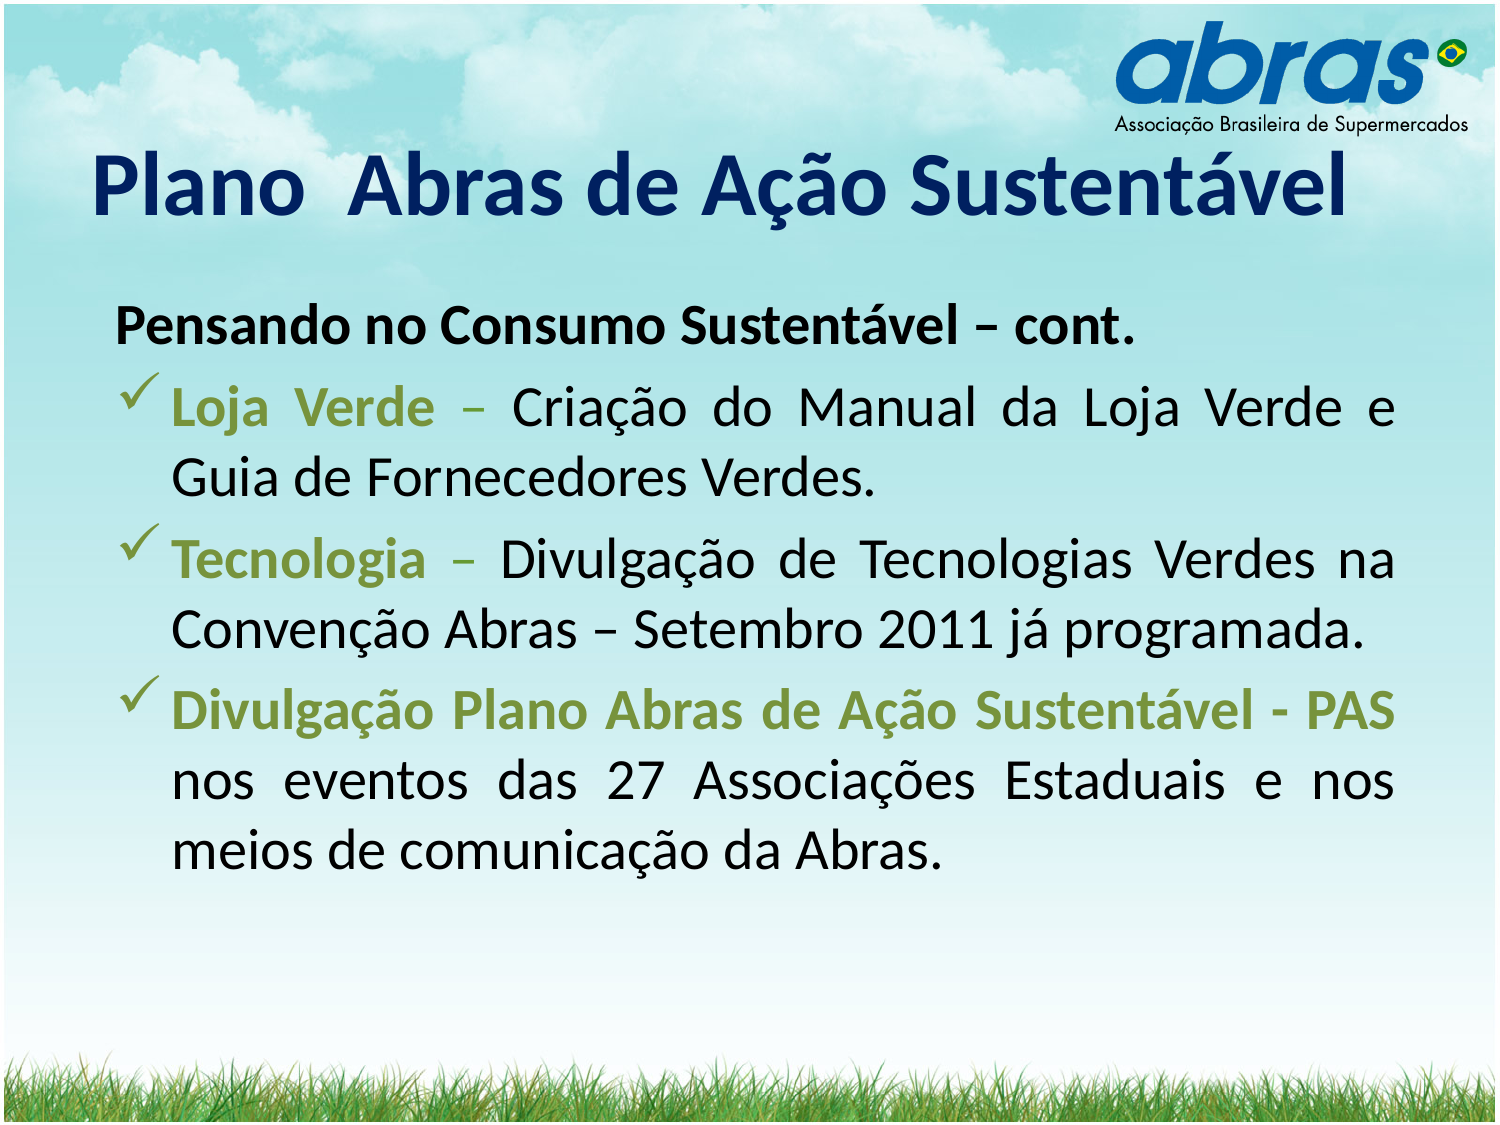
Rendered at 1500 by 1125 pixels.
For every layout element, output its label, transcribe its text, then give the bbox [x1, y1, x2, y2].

title Plano Abras de Ação Sustentável [76, 101, 1388, 256]
picture [0, 0, 1500, 1125]
list Pensando no Consumo Sustentável – cont. Loja Verde – Criação do Manual da Loja Verde e Guia de Fornecedores Verdes. Tecnologia – Divulgação de Tecnologias Verdes na Convenção Abras – Setembro 2011 já programada. Divulgação Plano Abras de Ação Sustentável - PAS nos eventos das 27 Associações Estaduais e nos meios de comunicação da Abras. [100, 278, 1412, 1060]
